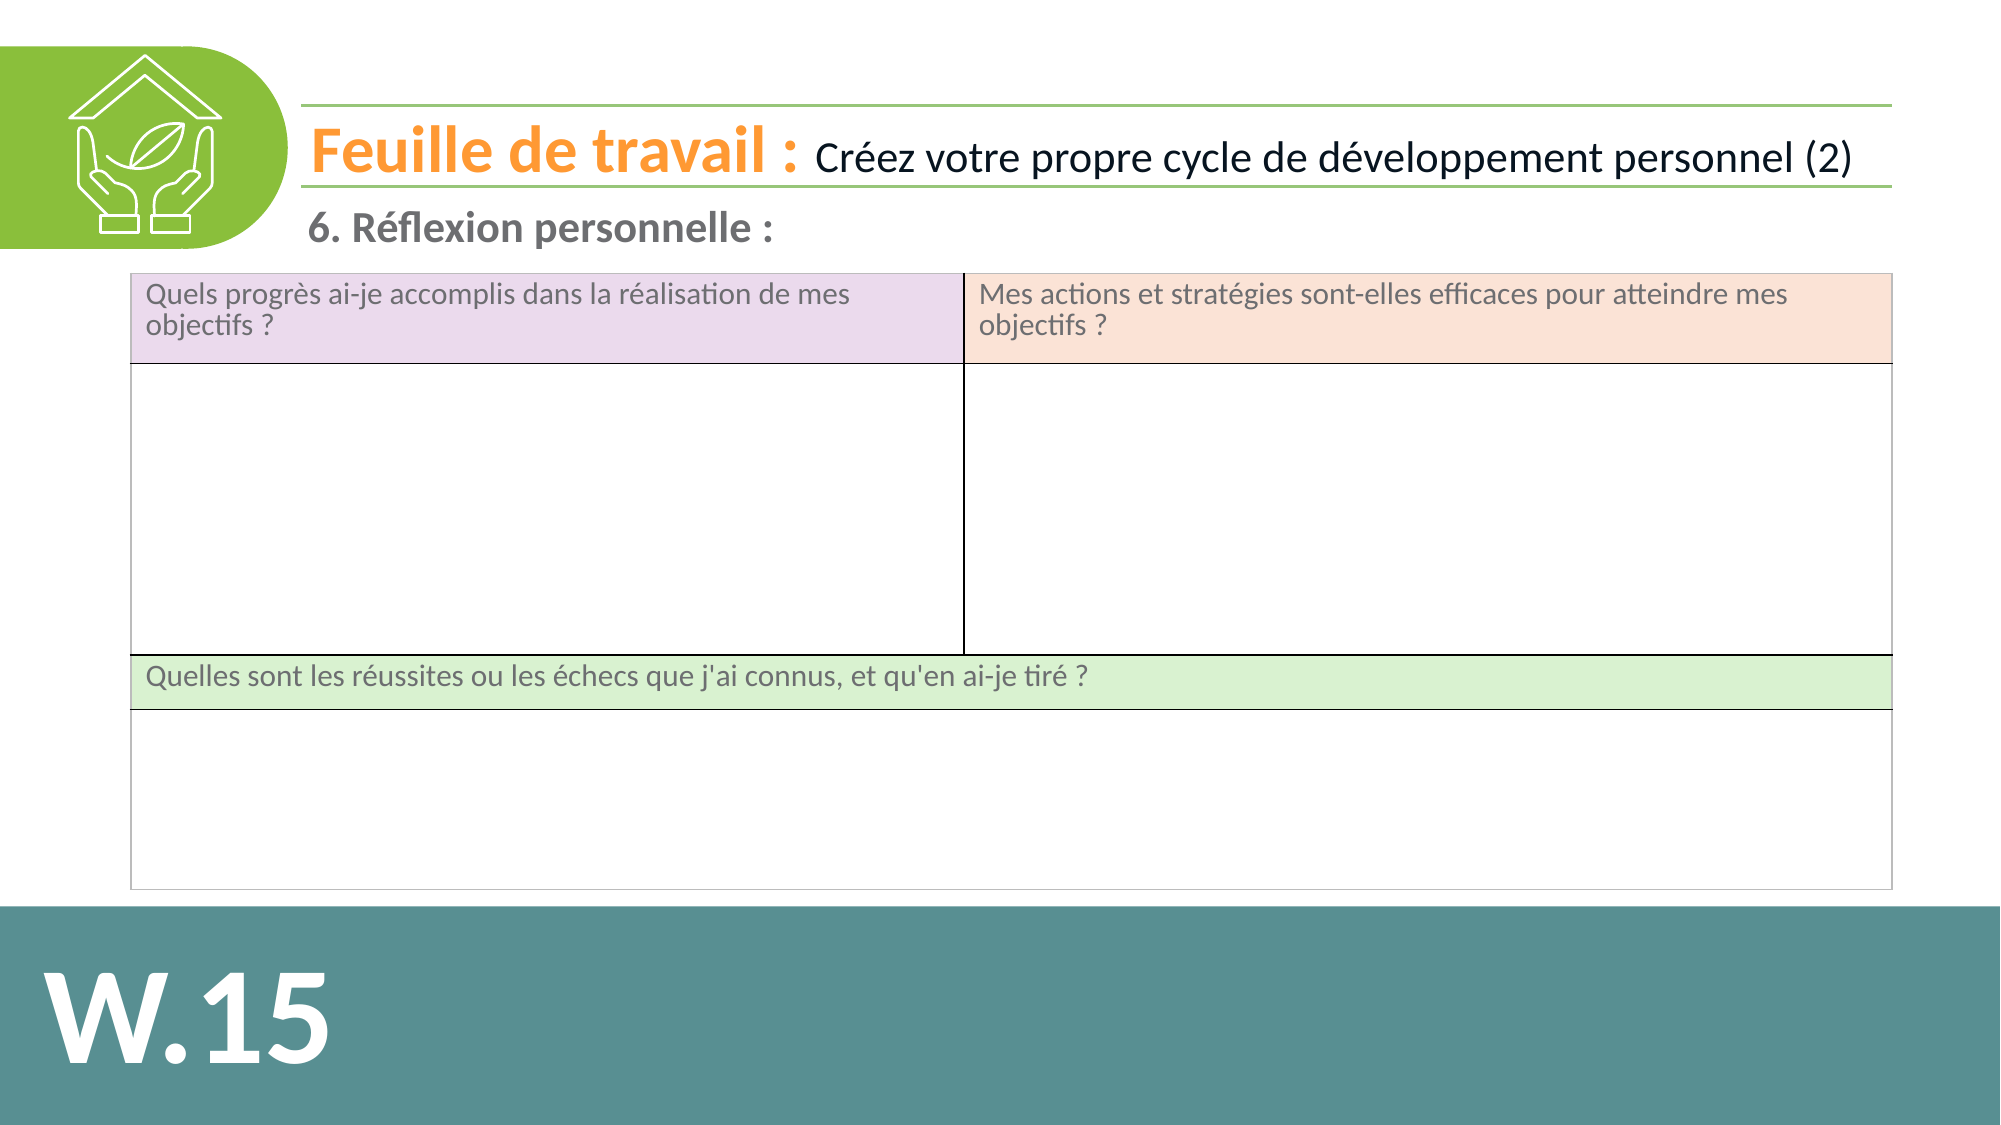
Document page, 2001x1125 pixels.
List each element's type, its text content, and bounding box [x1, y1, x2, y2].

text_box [68, 54, 222, 233]
table_header Mes actions et stratégies sont-elles efficaces pour atteindre mes objectifs ? [965, 274, 1891, 363]
text_box [0, 46, 288, 249]
text_box 6. Réflexion personnelle : [292, 190, 1315, 259]
list Feuille de travail : Créez votre propre cycle de développement personnel (2) [291, 73, 1904, 206]
table_cell [132, 364, 963, 654]
table_cell [132, 710, 1891, 889]
table_header Quels progrès ai-je accomplis dans la réalisation de mes objectifs ? [132, 274, 963, 363]
table_cell Quelles sont les réussites ou les échecs que j'ai connus, et qu'en ai-je tiré ? [132, 656, 1891, 709]
table_cell [965, 364, 1891, 654]
text_box W.15 [23, 957, 409, 1125]
text_box [0, 906, 2000, 1125]
